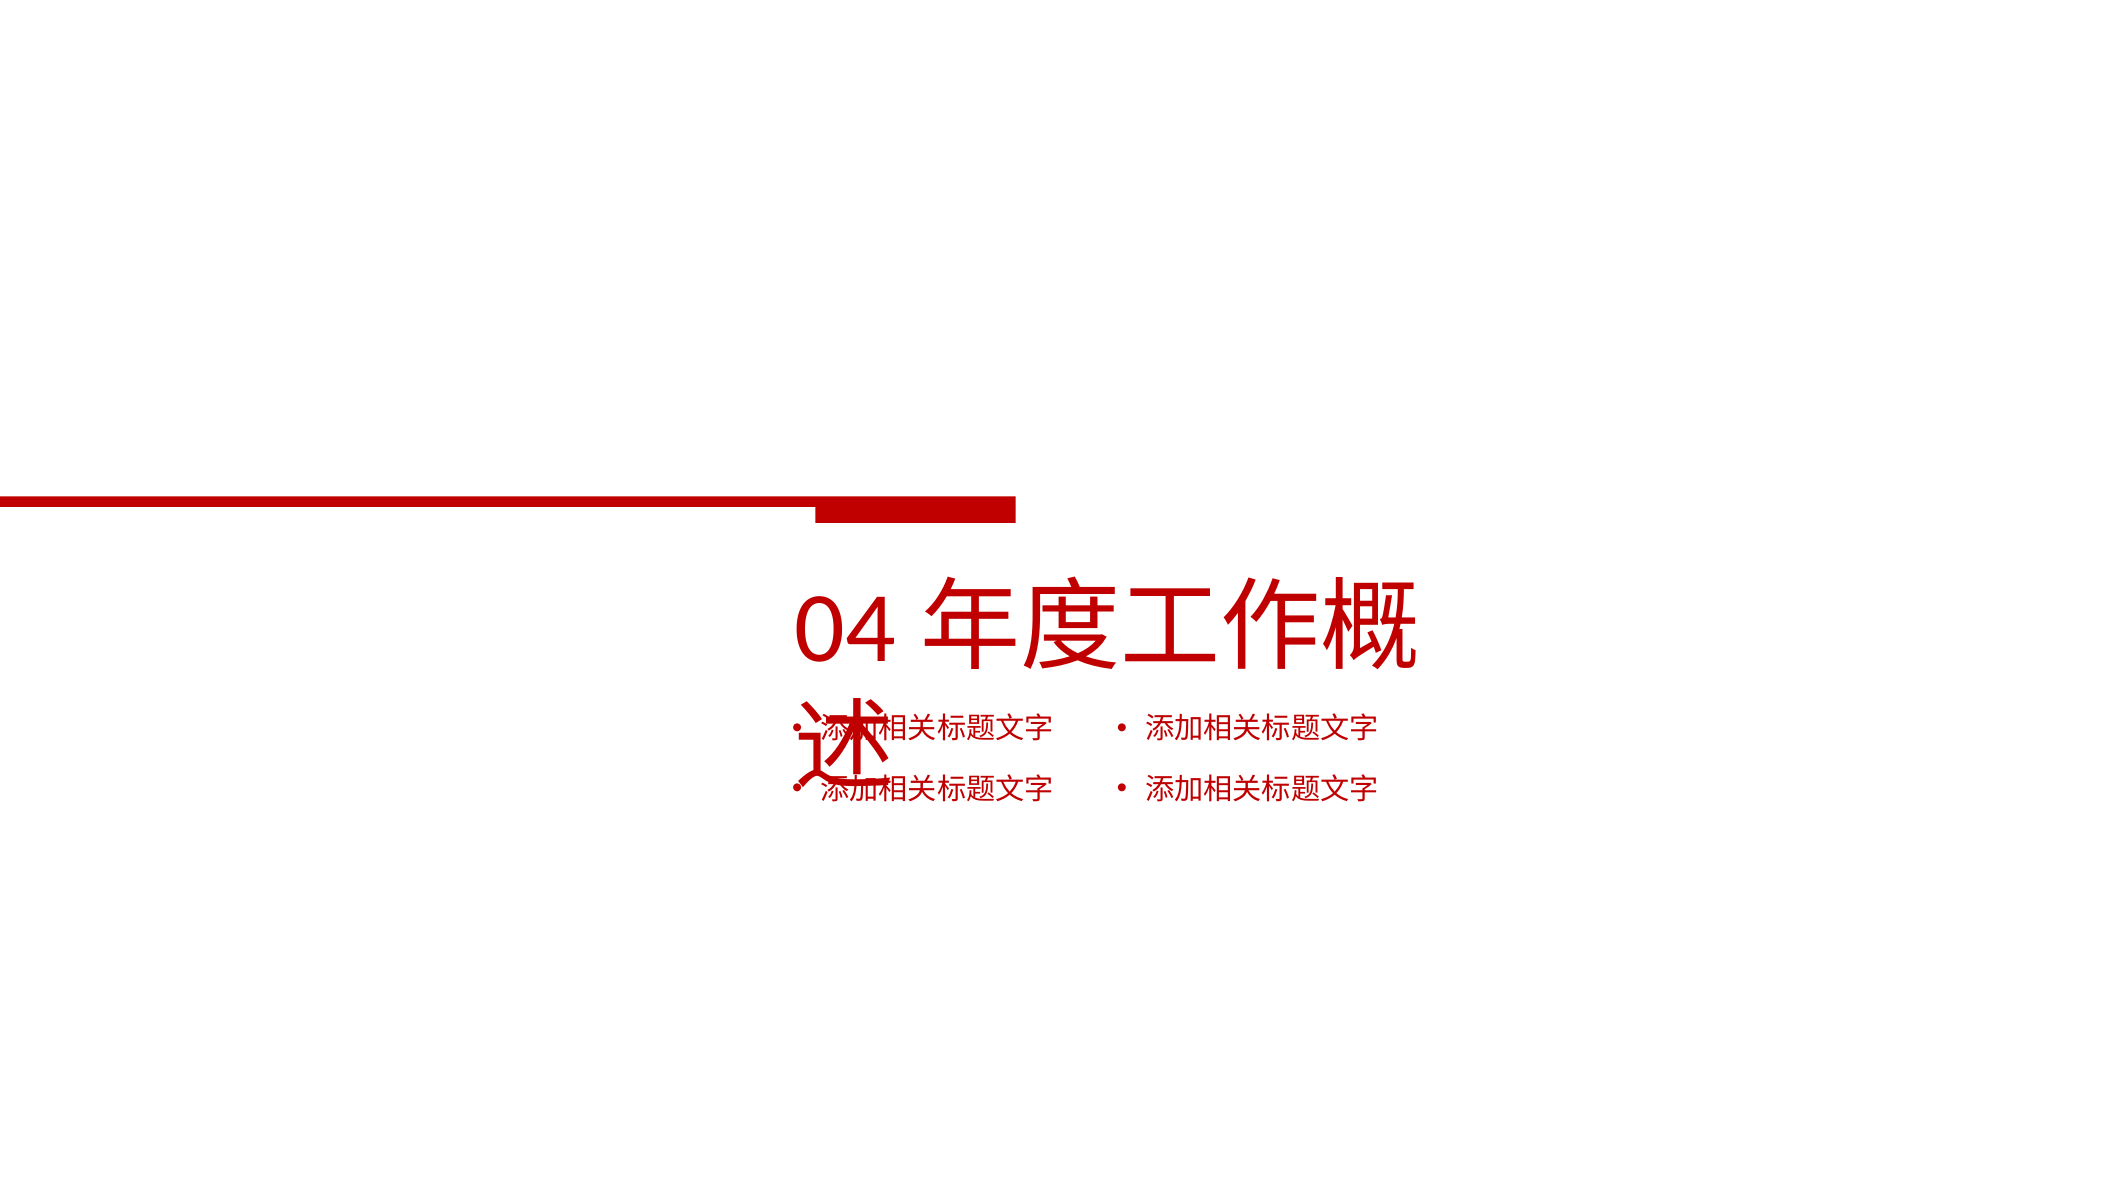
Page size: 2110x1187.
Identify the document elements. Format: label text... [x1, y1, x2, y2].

text_box 添加相关标题文字 [1102, 702, 1508, 752]
text_box 添加相关标题文字 [777, 762, 1102, 813]
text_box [0, 496, 1016, 523]
text_box 添加相关标题文字 [777, 702, 1102, 752]
text_box 04年度工作概述 [794, 561, 1516, 802]
text_box 添加相关标题文字 [1102, 762, 1508, 813]
